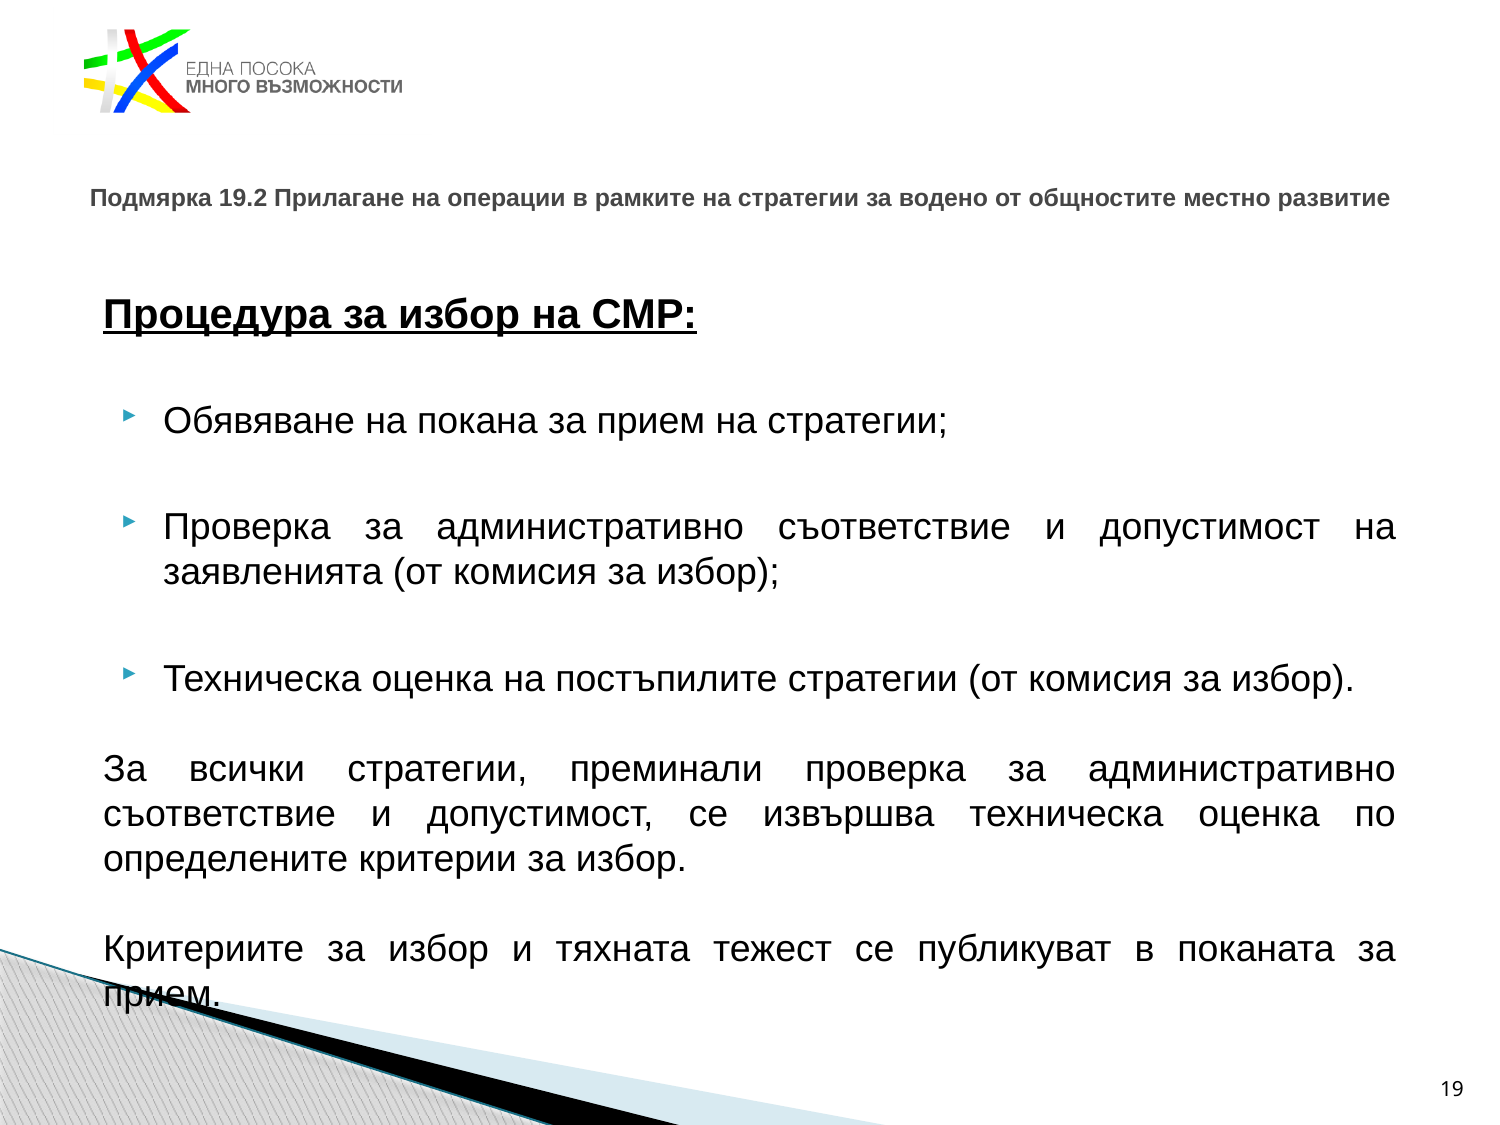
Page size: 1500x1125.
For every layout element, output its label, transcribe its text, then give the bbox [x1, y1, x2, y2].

picture [52, 7, 432, 135]
slide_number 19 [1418, 1051, 1479, 1112]
title Подмярка 19.2 Прилагане на операции в рамките на стратегии за водено от общностите местно развитие [75, 132, 1425, 259]
text_box Процедура за избор на СМР: Обявяване на покана за прием на стратегии; Проверка за административно съответствие и допустимост на заявленията (от комисия за избор); Техническа оценка на постъпилите стратегии (от комисия за избор). За всички стратегии, преминали проверка за административно съответствие и допустимост, се извършва техническа оценка по определените критерии за избор. Критериите за избор и тяхната тежест се публикуват в поканата за прием. [88, 279, 1412, 1022]
